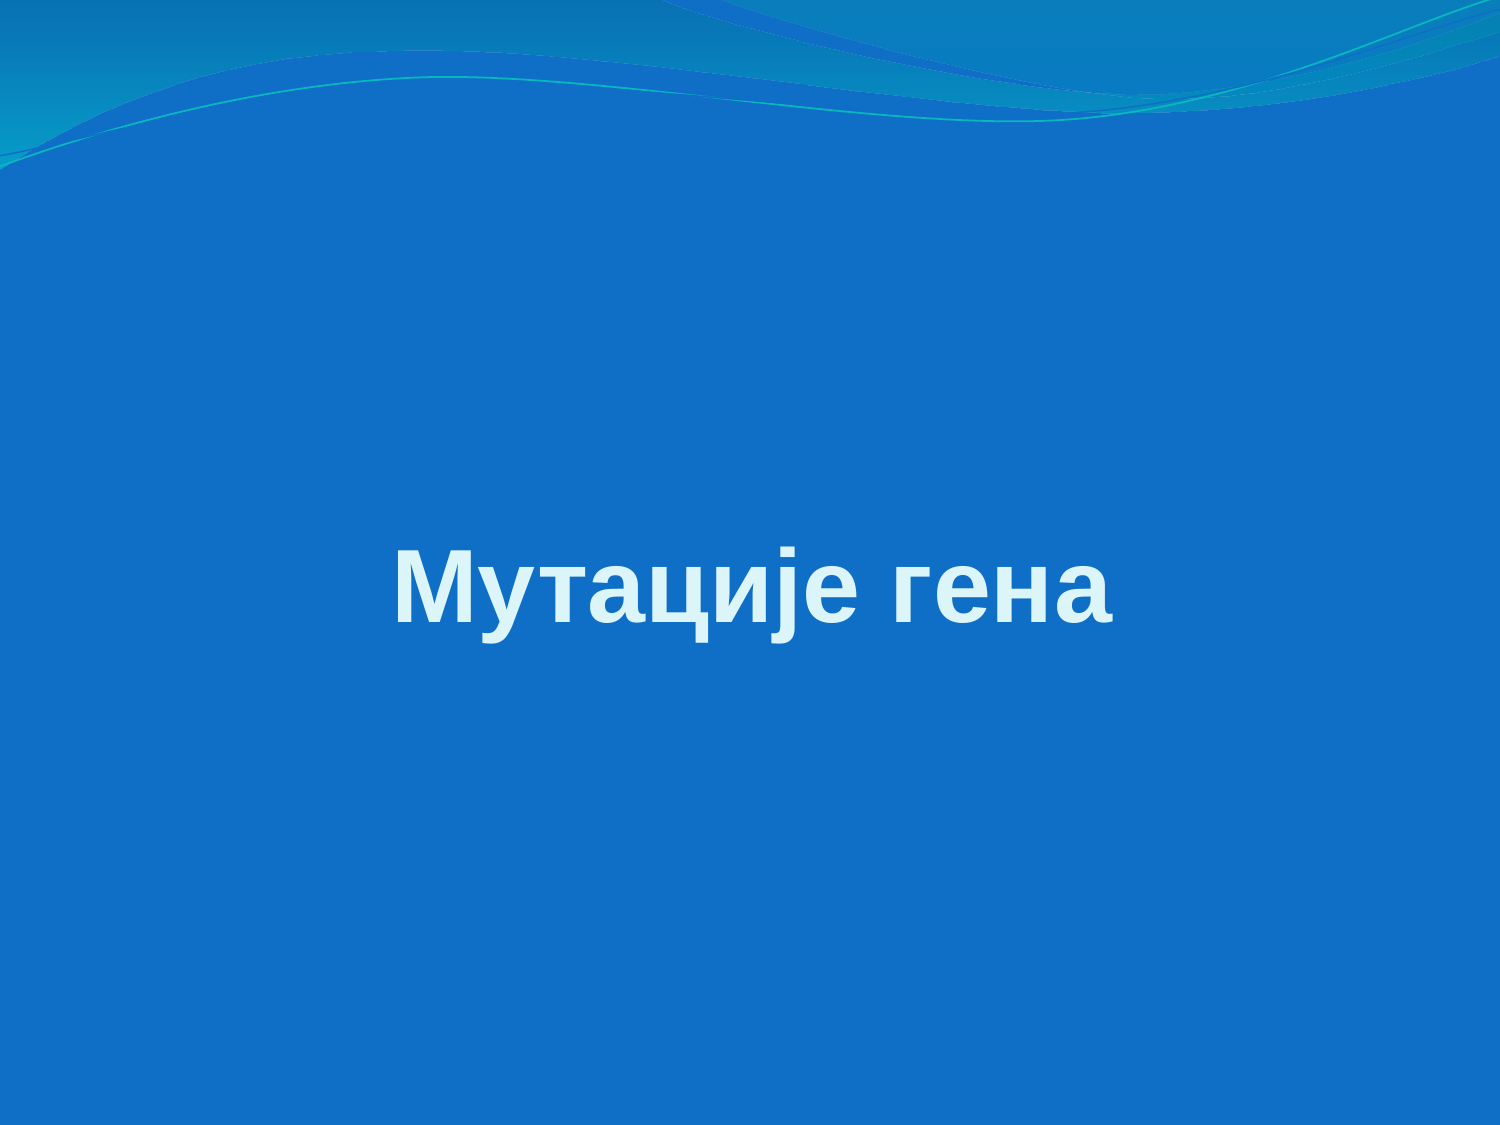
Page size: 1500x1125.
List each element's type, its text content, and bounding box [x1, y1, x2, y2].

title Мутације гена [76, 456, 1427, 644]
